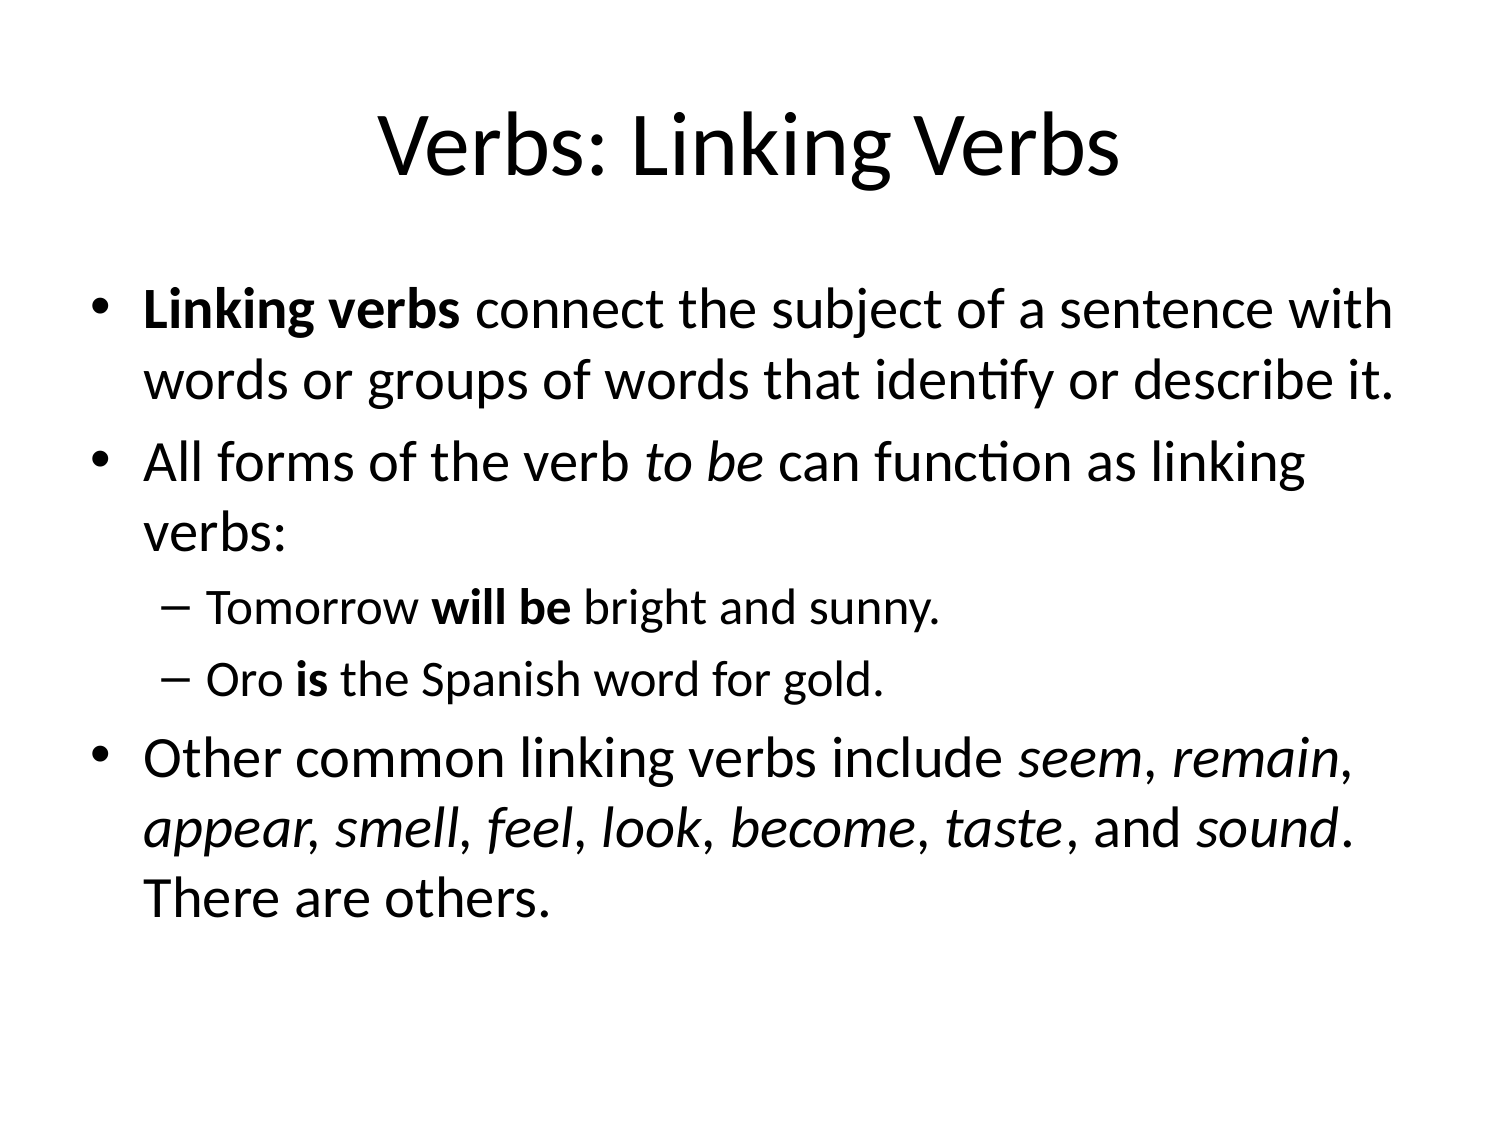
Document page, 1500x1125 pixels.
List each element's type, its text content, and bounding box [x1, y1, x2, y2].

title Verbs: Linking Verbs [75, 45, 1425, 233]
list Linking verbs connect the subject of a sentence with words or groups of words that identify or describe it. All forms of the verb to be can function as linking verbs: Tomorrow will be bright and sunny. Oro is the Spanish word for gold. Other common linking verbs include seem, remain, appear, smell, feel, look, become, taste, and sound. There are others. [75, 262, 1425, 1005]
